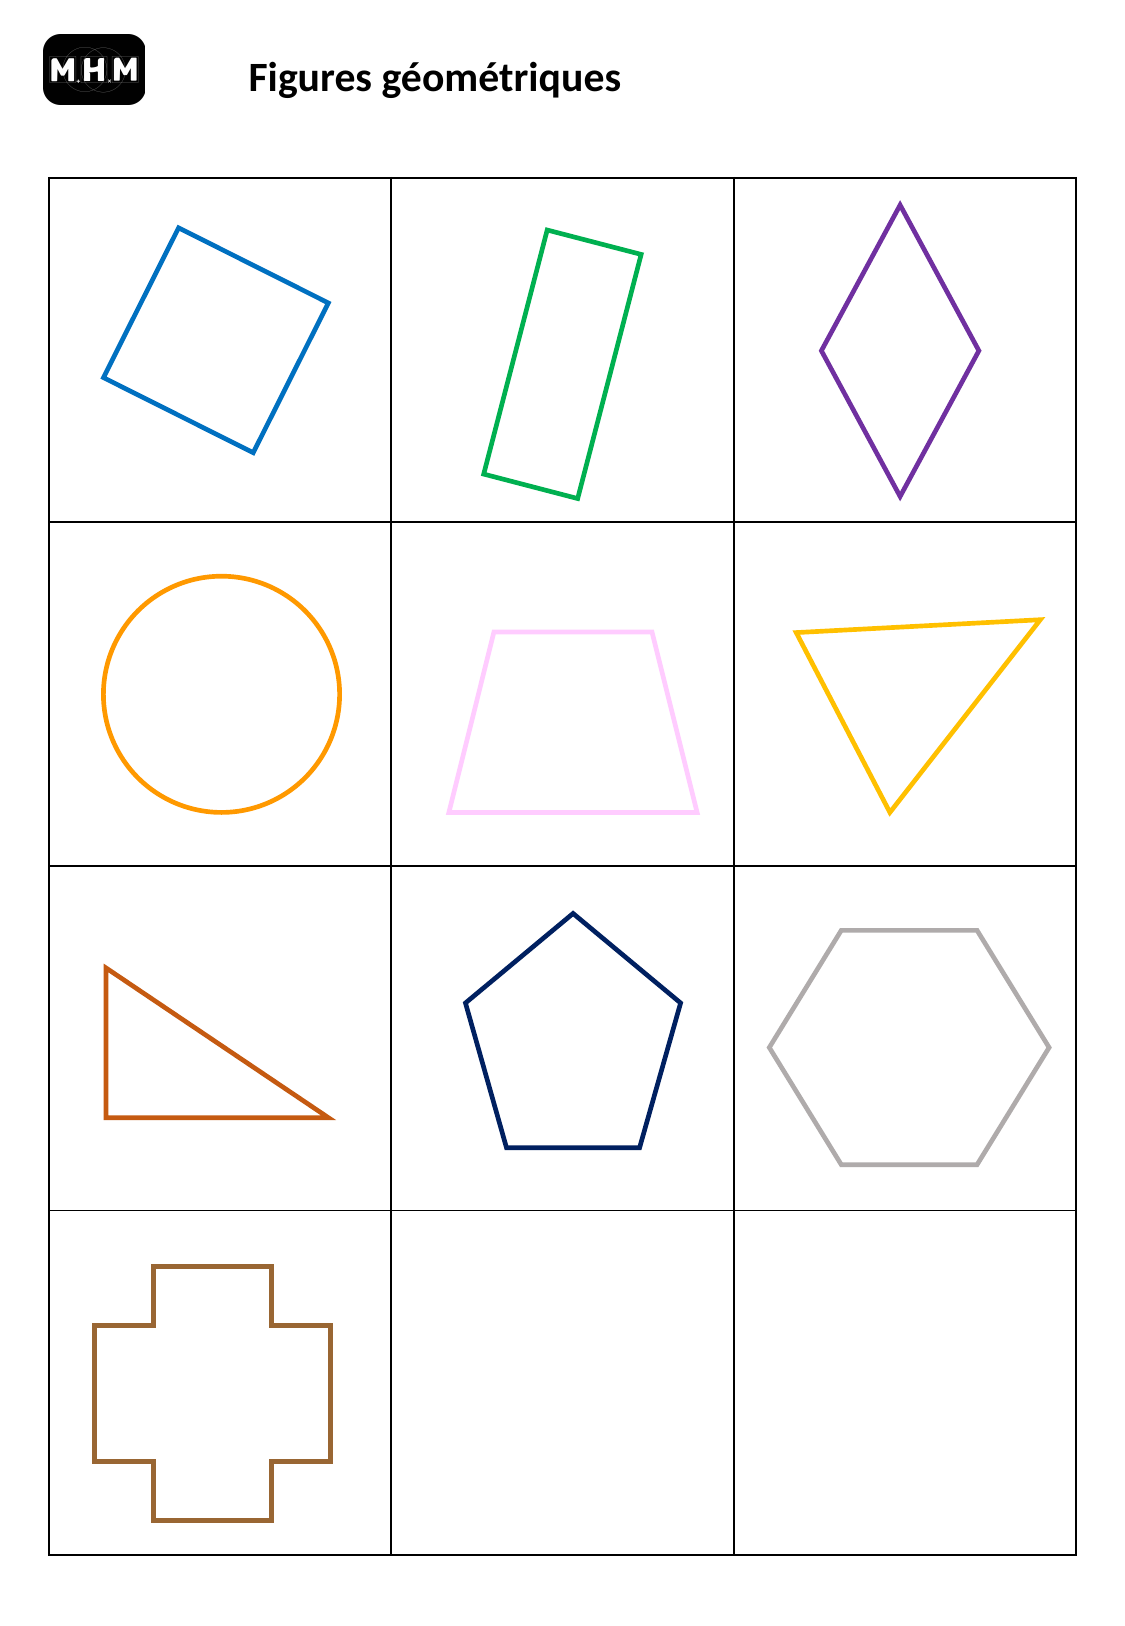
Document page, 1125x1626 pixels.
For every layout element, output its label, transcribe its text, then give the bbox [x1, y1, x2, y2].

table_cell [50, 523, 390, 865]
table_cell [392, 1211, 733, 1554]
text_box [794, 618, 1043, 815]
table_cell [392, 867, 733, 1210]
text_box [93, 1265, 331, 1522]
text_box [104, 965, 332, 1119]
table_cell [735, 1211, 1075, 1554]
text_box Figures géométriques [233, 42, 1125, 108]
table_cell [735, 867, 1075, 1210]
text_box [464, 912, 682, 1149]
table_cell [392, 523, 733, 865]
text_box [768, 929, 1051, 1166]
text_box [447, 631, 699, 814]
table_cell [735, 523, 1075, 865]
text_box [102, 226, 330, 455]
picture [43, 34, 145, 105]
table_cell [50, 867, 390, 1210]
table_header [392, 179, 733, 521]
table_cell [50, 1211, 390, 1554]
table_header [50, 179, 390, 521]
text_box [482, 228, 643, 500]
table_header [735, 179, 1075, 521]
text_box [102, 575, 341, 814]
text_box [820, 202, 981, 499]
